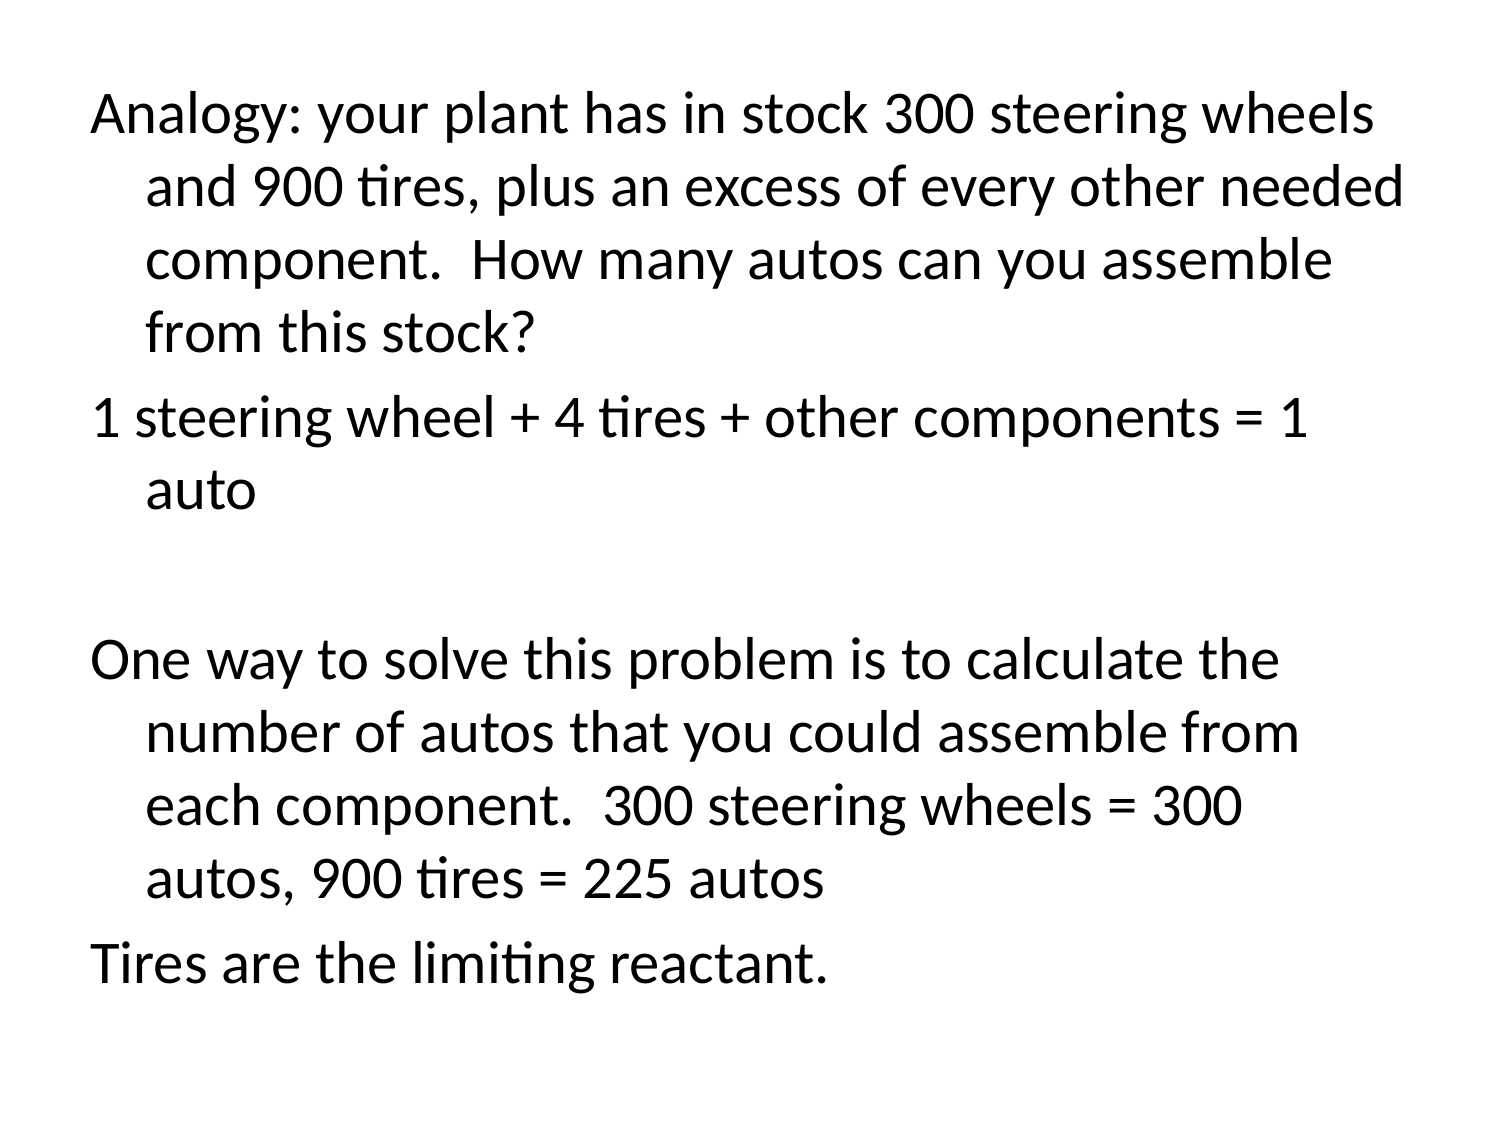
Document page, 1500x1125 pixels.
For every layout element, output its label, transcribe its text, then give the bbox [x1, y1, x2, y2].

list Analogy: your plant has in stock 300 steering wheels and 900 tires, plus an excess of every other needed component. How many autos can you assemble from this stock? 1 steering wheel + 4 tires + other components = 1 auto One way to solve this problem is to calculate the number of autos that you could assemble from each component. 300 steering wheels = 300 autos, 900 tires = 225 autos Tires are the limiting reactant. [75, 65, 1425, 1005]
